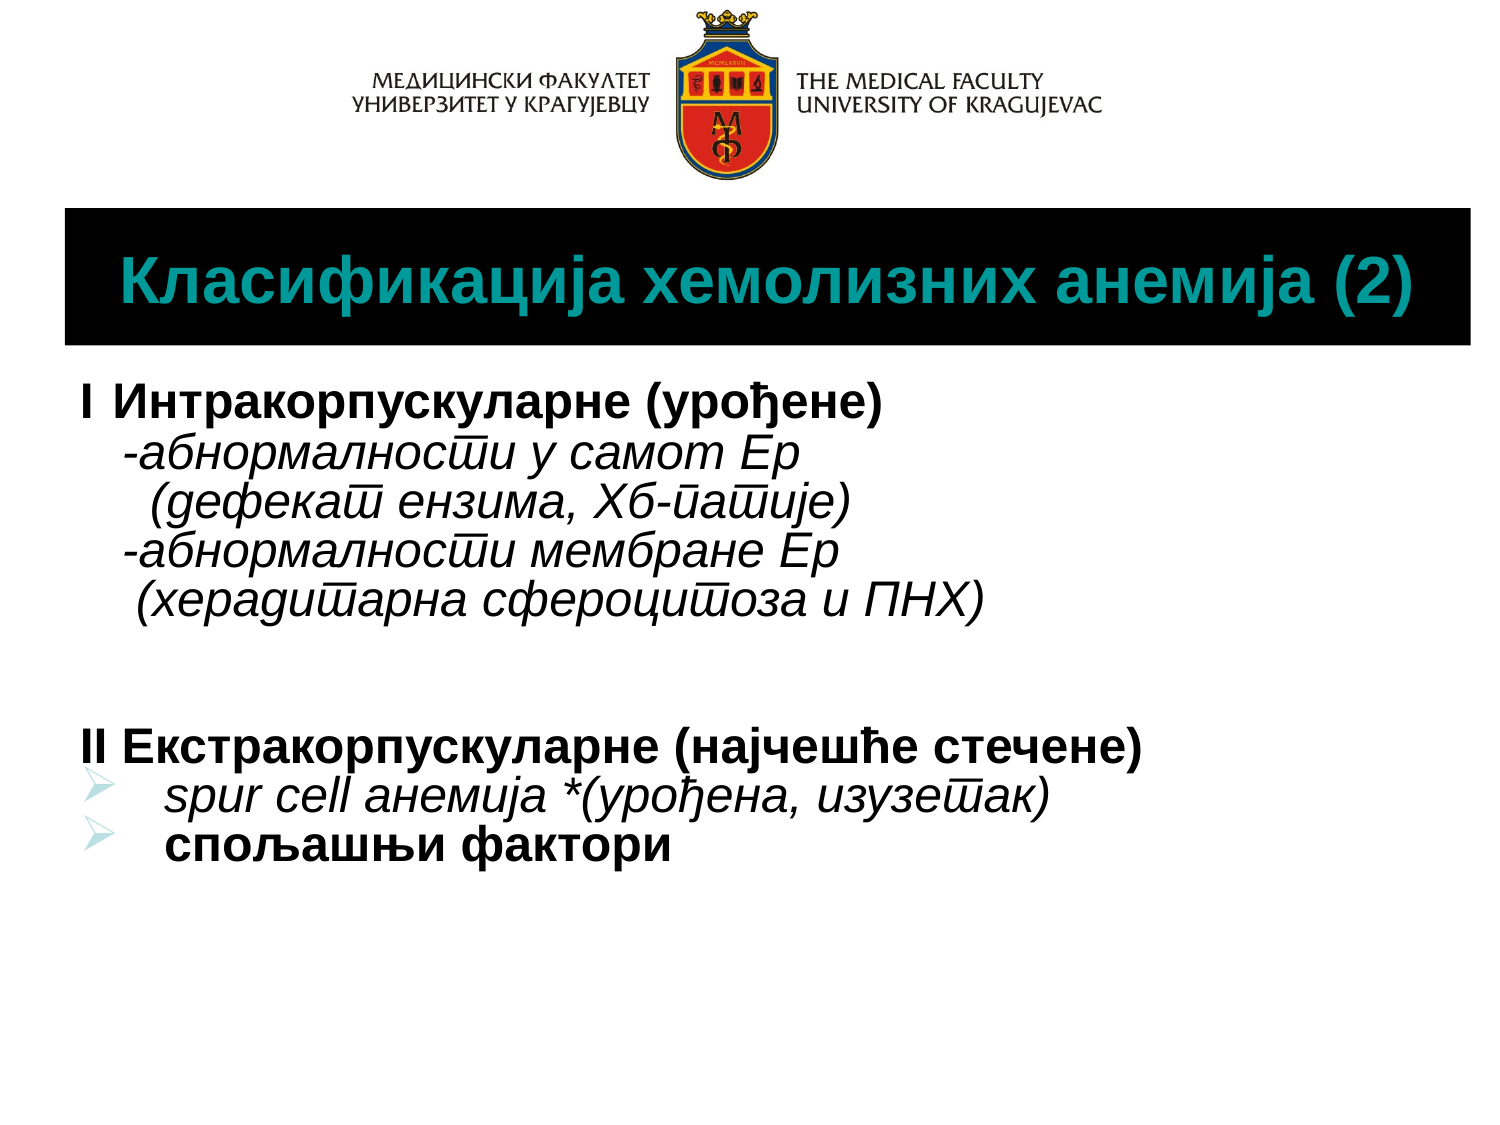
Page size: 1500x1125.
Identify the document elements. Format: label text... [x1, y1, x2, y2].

list I Интракорпускуларне (урођенe) -абнормалности у самоm Ер (дефeкат ензима, Хб-патије) -абнормалности мембране Ер (херадитарна сфероцитоза и ПНХ) II Екстракорпускуларне (најчешће стечeне) spur cell анемија *(урођена, изузетак) спољашњи фактори [64, 368, 1400, 1125]
picture [328, 0, 1125, 191]
title Класификација хемолизних анемија (2) [64, 207, 1471, 346]
